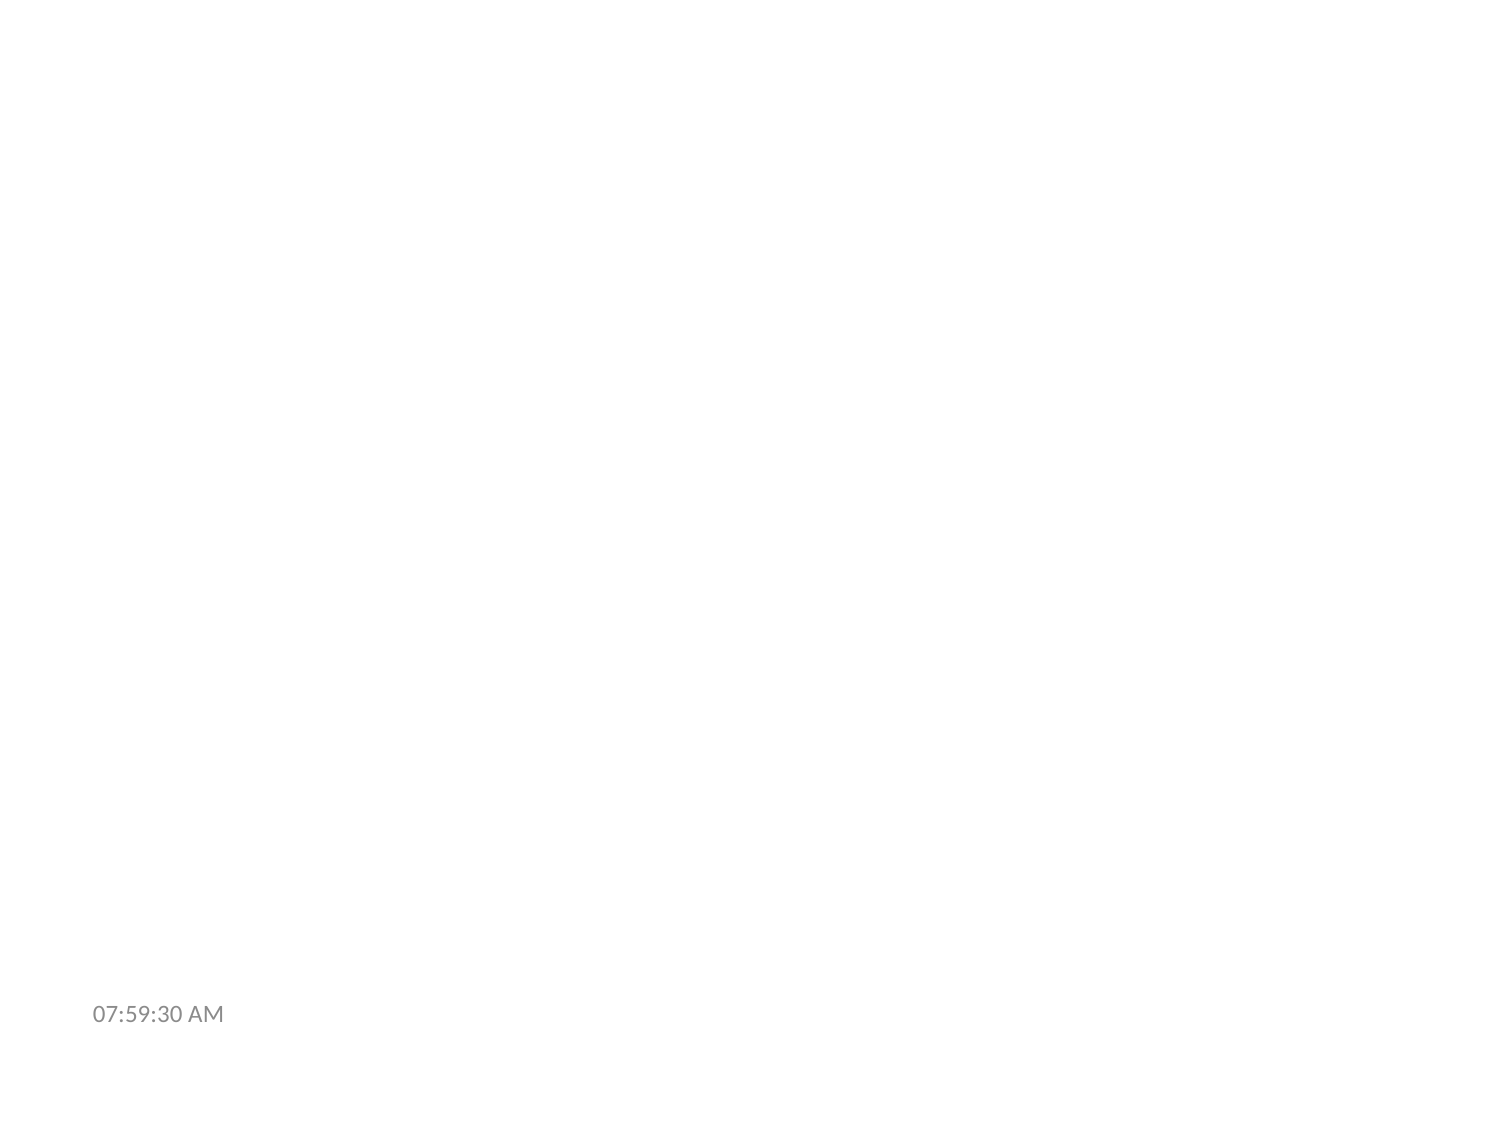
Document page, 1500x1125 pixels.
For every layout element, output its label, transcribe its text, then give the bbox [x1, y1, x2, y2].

text_box 3:35:09 PM [77, 982, 428, 1043]
